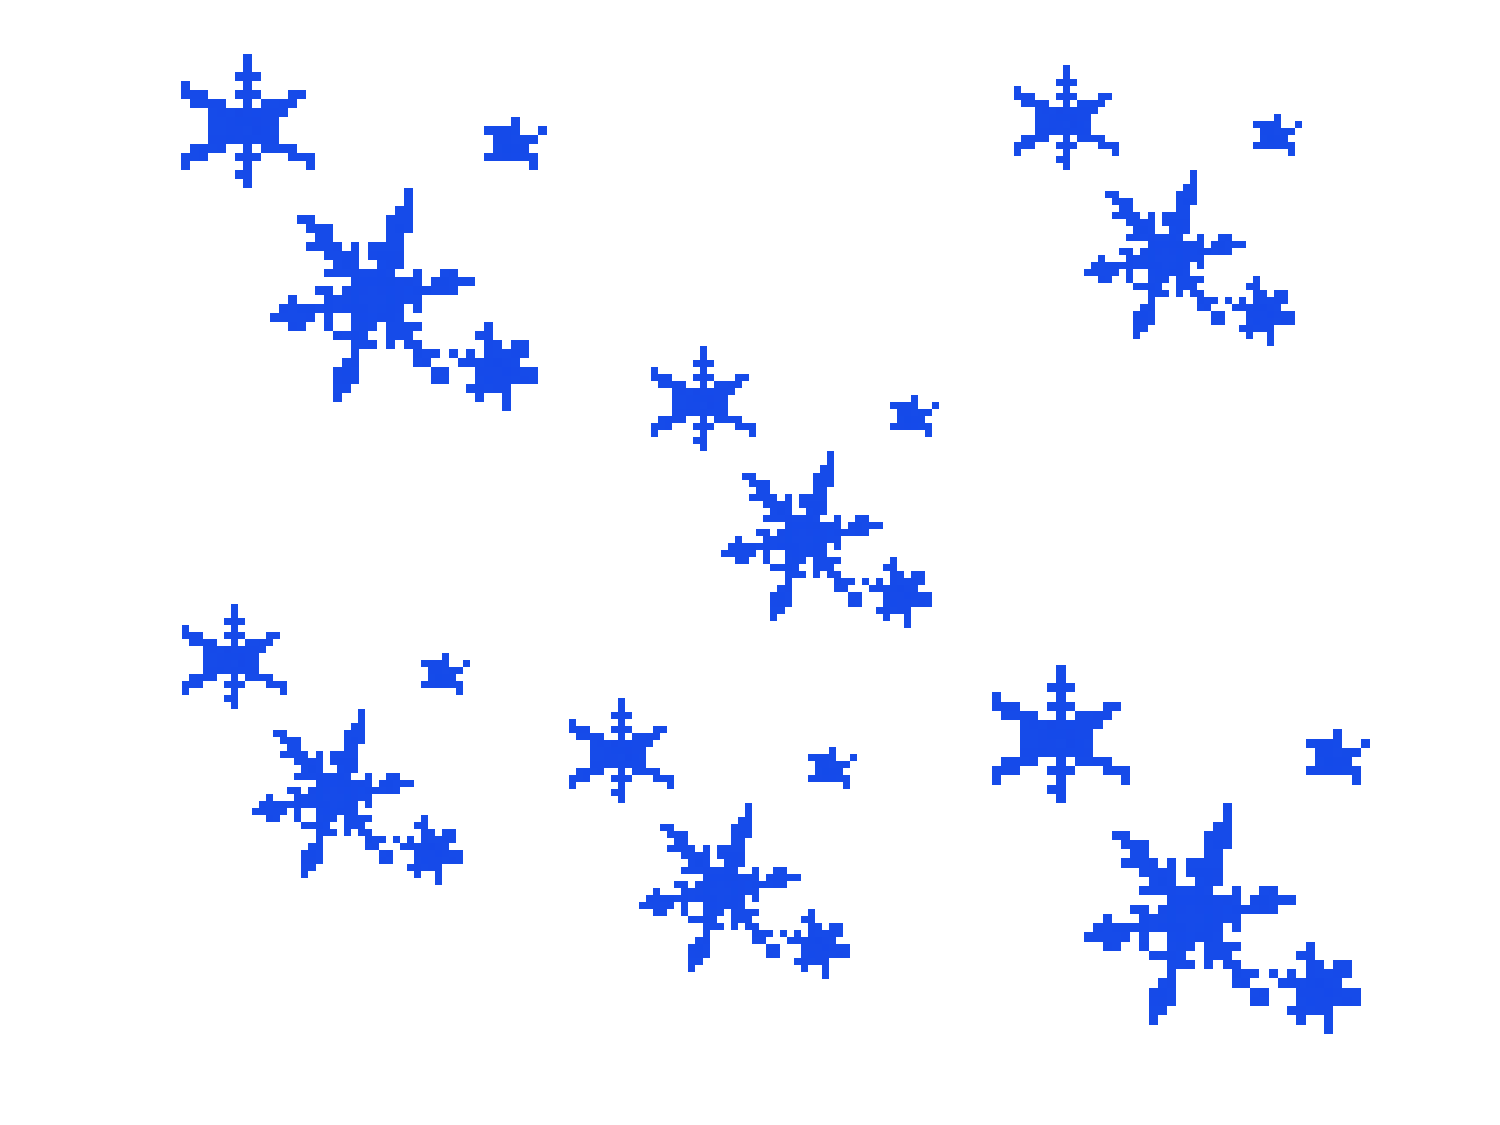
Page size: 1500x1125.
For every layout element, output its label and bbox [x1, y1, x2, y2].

picture [128, 46, 1500, 1125]
